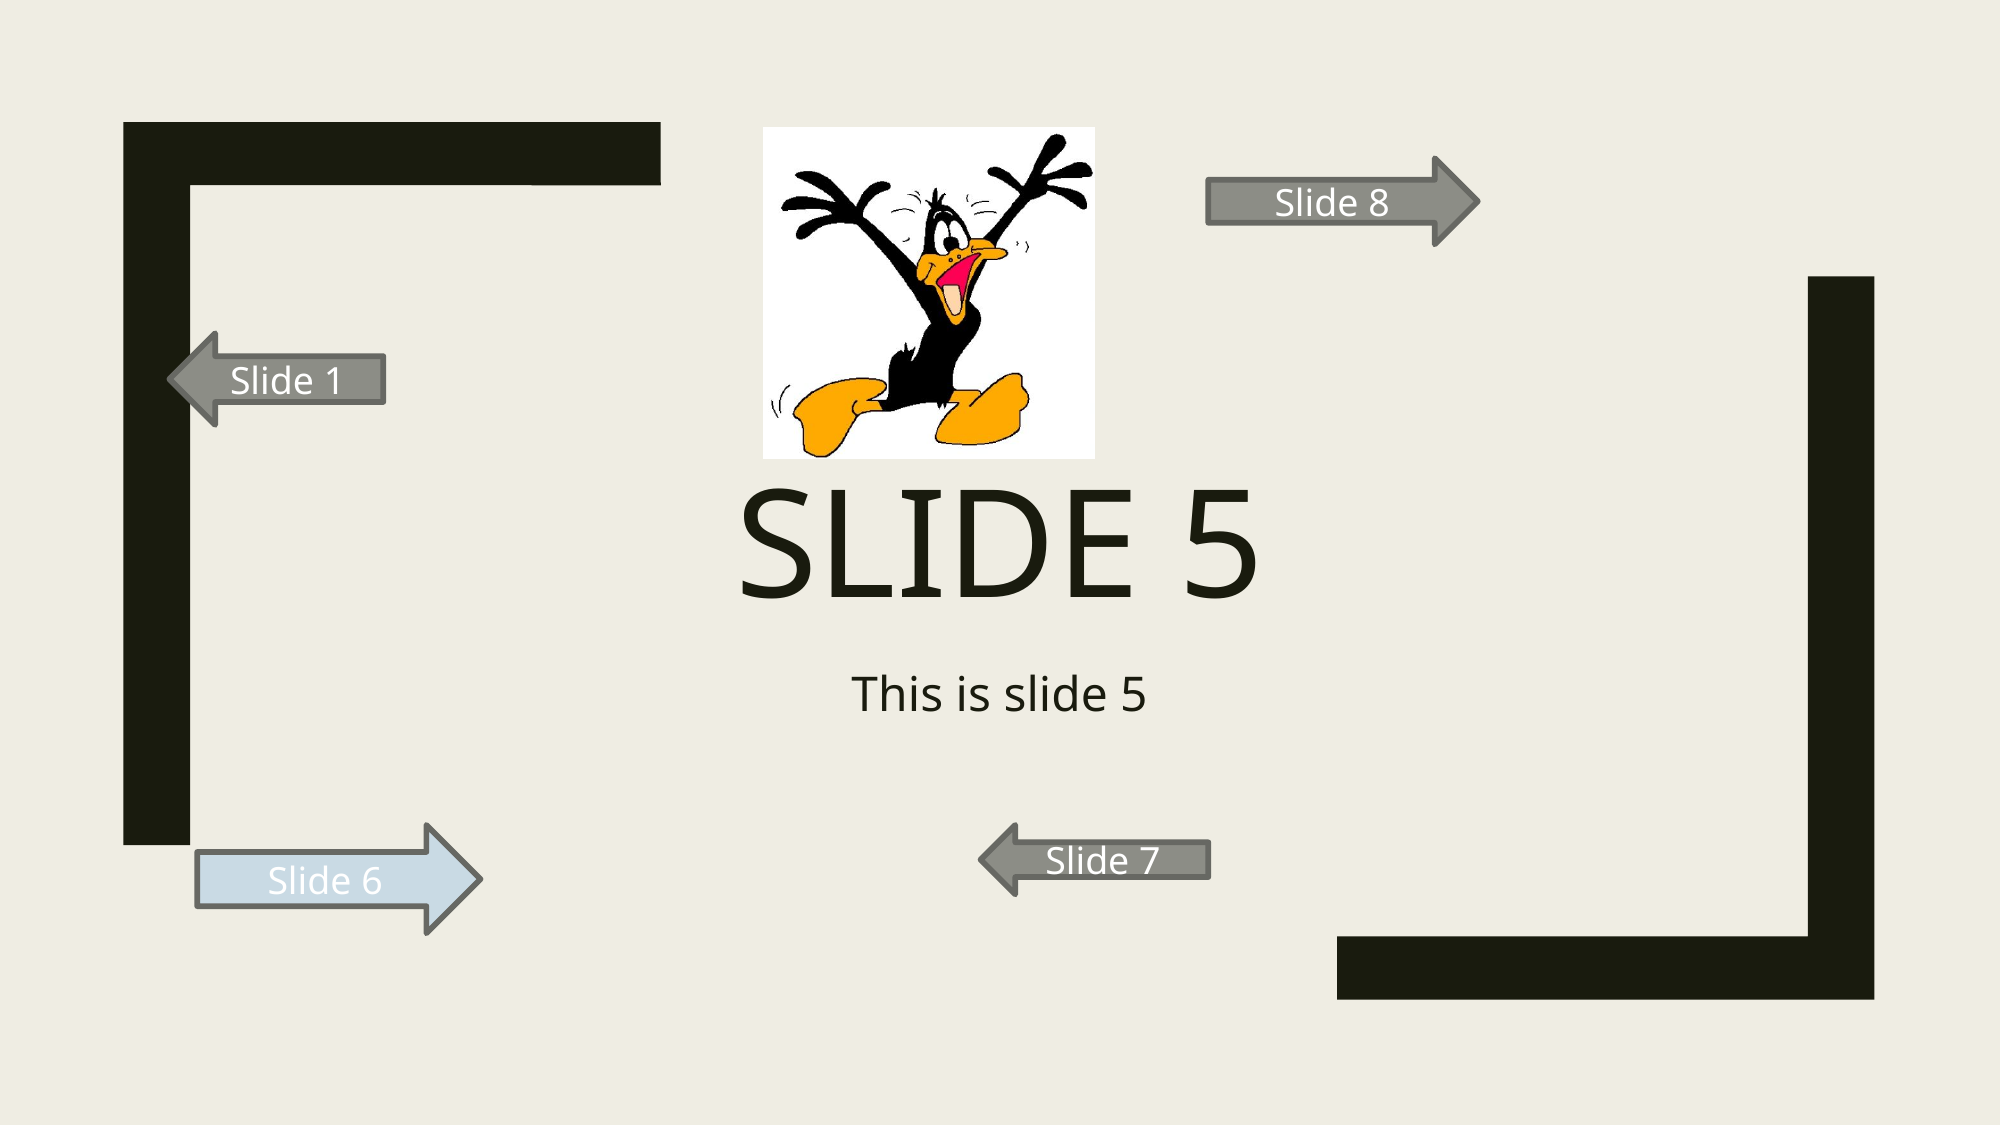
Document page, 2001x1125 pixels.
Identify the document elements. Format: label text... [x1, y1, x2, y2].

text_box Slide 7 [977, 822, 1212, 898]
picture [763, 127, 1095, 459]
text_box Slide 1 [166, 330, 387, 428]
subtitle This is slide 5 [439, 649, 1561, 828]
text_box Slide 6 [194, 822, 484, 936]
title Slide 5 [314, 293, 1686, 638]
text_box Slide 8 [1205, 155, 1481, 248]
